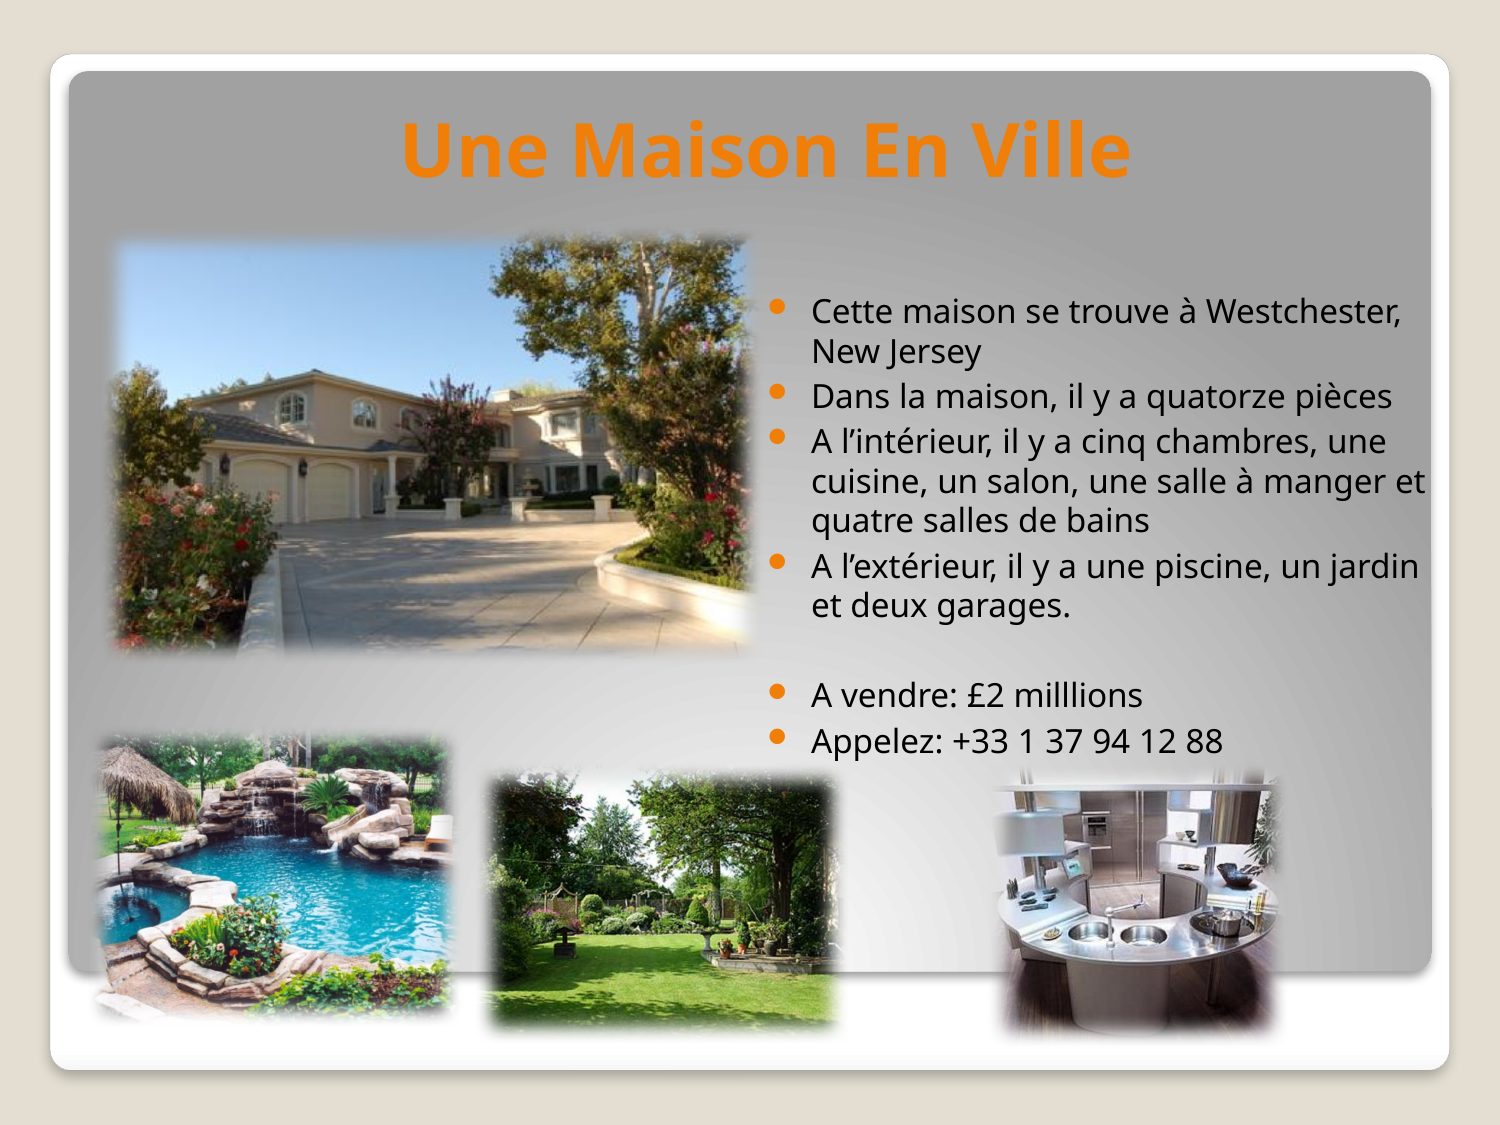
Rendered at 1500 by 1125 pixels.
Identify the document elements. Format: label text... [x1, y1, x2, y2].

picture [87, 724, 463, 1028]
picture [99, 224, 763, 665]
title Une Maison En Ville [137, 50, 1397, 200]
picture [987, 762, 1289, 1049]
list Cette maison se trouve à Westchester, New Jersey Dans la maison, il y a quatorze pièces A l’intérieur, il y a cinq chambres, une cuisine, un salon, une salle à manger et quatre salles de bains A l’extérieur, il y a une piscine, un jardin et deux garages. A vendre: £2 milllions Appelez: +33 1 37 94 12 88 [737, 275, 1475, 863]
picture [474, 762, 851, 1045]
